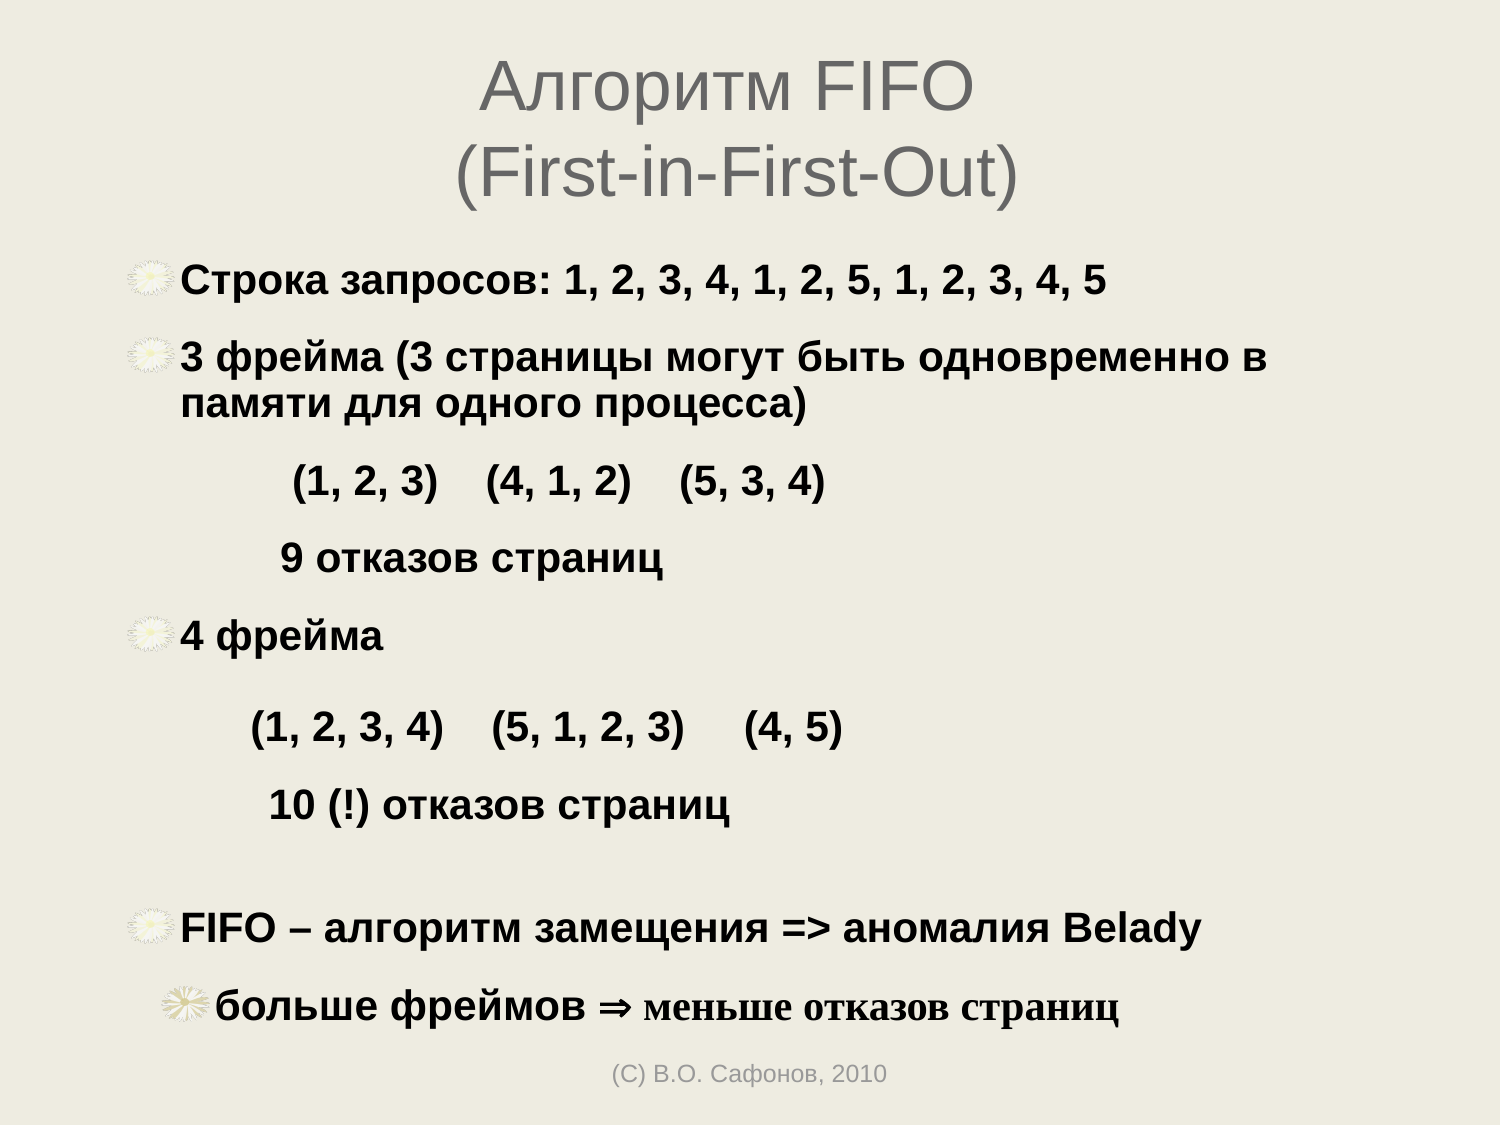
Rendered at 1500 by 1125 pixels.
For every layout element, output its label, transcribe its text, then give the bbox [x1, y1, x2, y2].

picture [127, 337, 175, 373]
picture [127, 260, 175, 296]
picture [127, 908, 175, 944]
picture [161, 986, 210, 1022]
title Алгоритм FIFO (First-in-First-Out) [100, 30, 1376, 219]
footer (C) В.О. Сафонов, 2010 [512, 1042, 988, 1103]
list Строка запросов: 1, 2, 3, 4, 1, 2, 5, 1, 2, 3, 4, 5 3 фрейма (3 страницы могут быть одновременно в памяти для одного процесса) (1, 2, 3) (4, 1, 2) (5, 3, 4) 9 отказов страниц 4 фрейма (1, 2, 3, 4) (5, 1, 2, 3) (4, 5) 10 (!) отказов страниц FIFO – алгоритм замещения => аномалия Belady больше фреймов  меньше отказов страниц [112, 249, 1425, 1038]
picture [127, 616, 175, 652]
